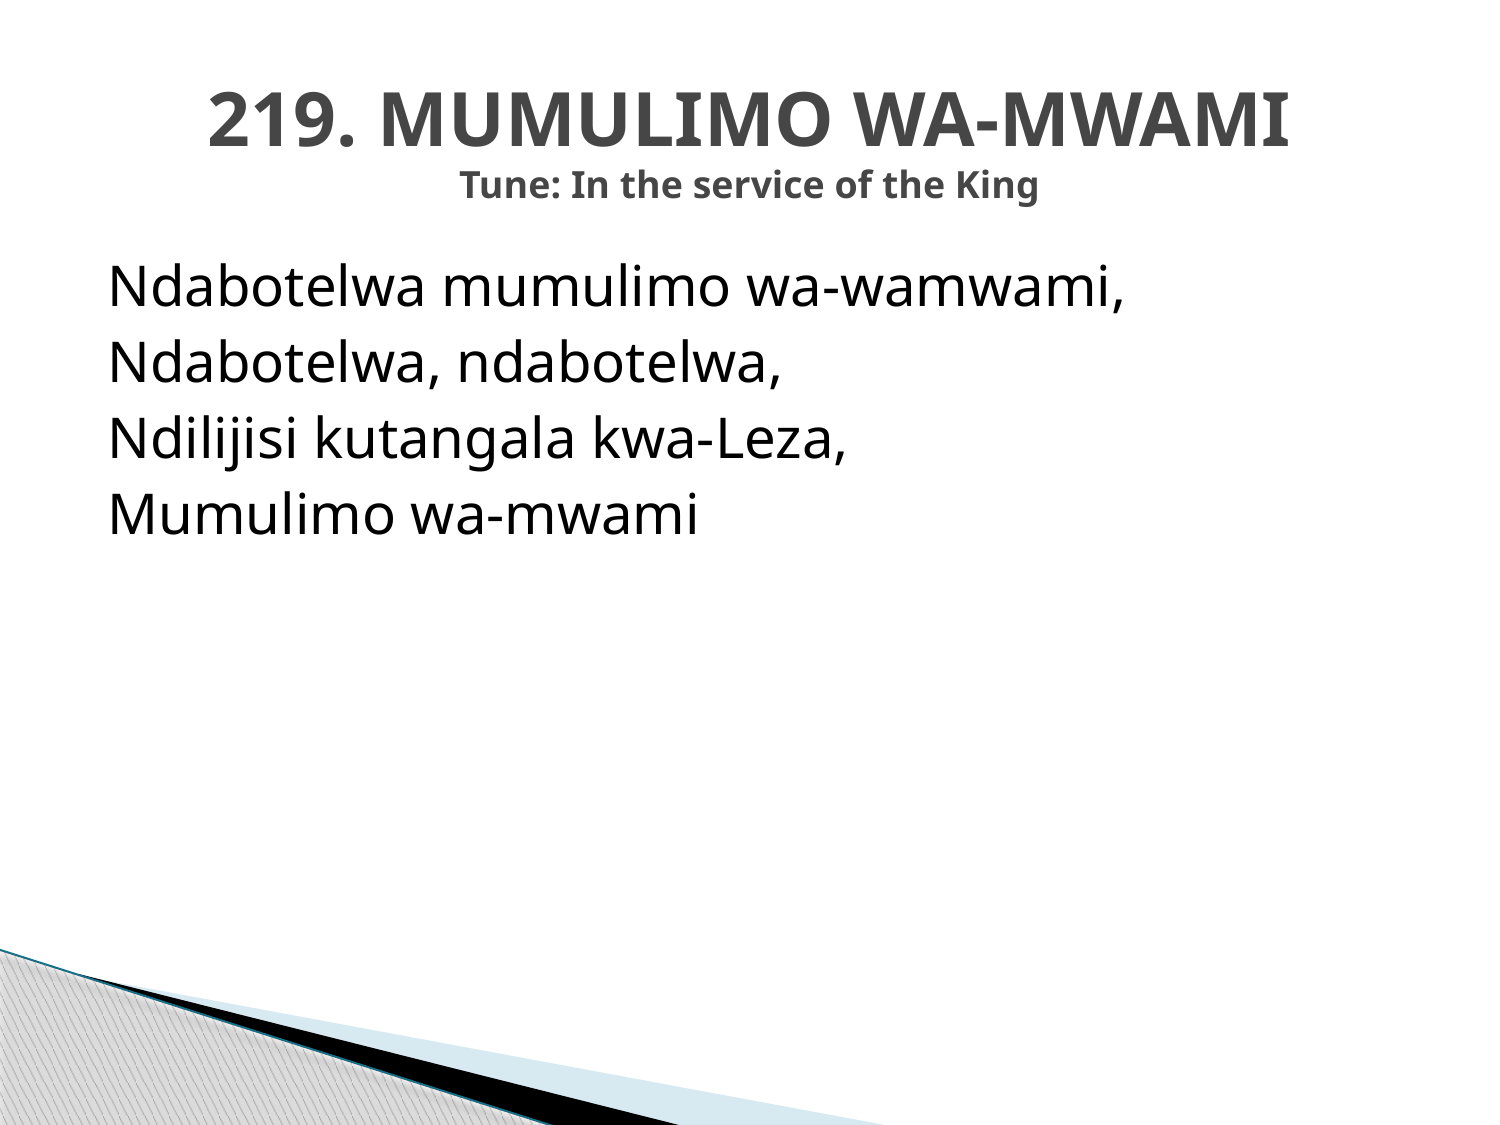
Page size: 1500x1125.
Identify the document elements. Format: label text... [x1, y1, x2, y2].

title 219. MUMULIMO WA-MWAMI Tune: In the service of the King [75, 45, 1425, 233]
list Ndabotelwa mumulimo wa-wamwami, Ndabotelwa, ndabotelwa, Ndilijisi kutangala kwa-Leza, Mumulimo wa-mwami [75, 243, 1425, 986]
